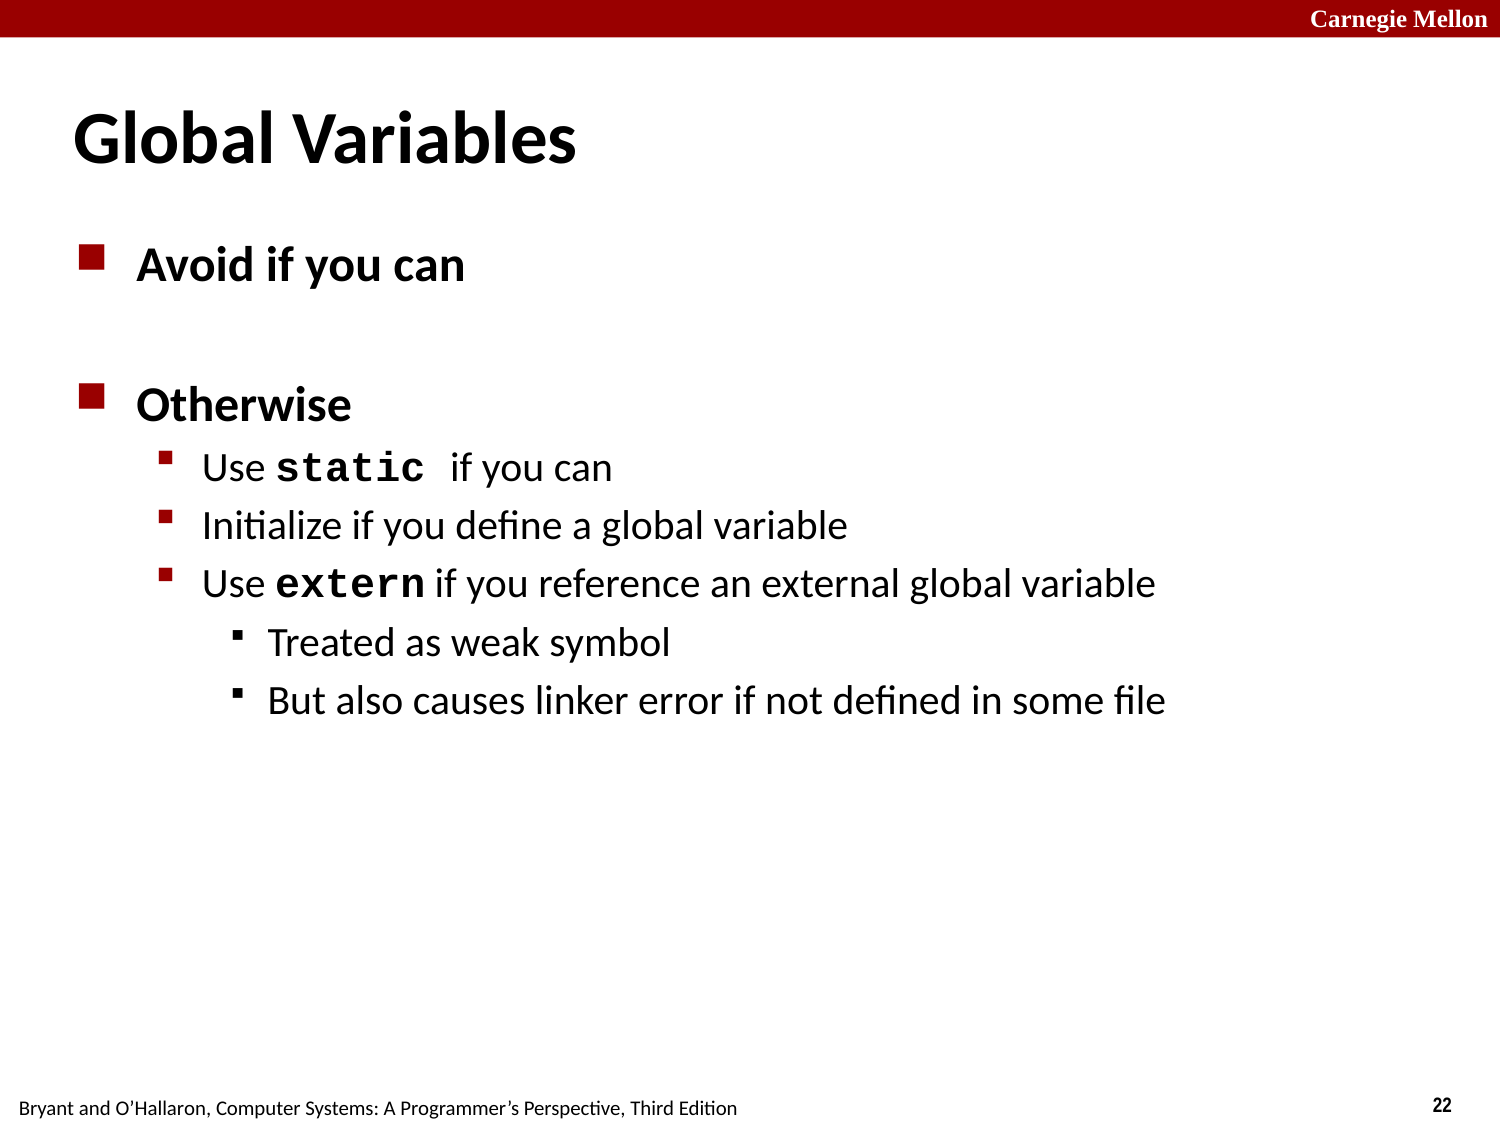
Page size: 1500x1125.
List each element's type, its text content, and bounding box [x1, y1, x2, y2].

list Avoid if you can Otherwise Use static if you can Initialize if you define a global variable Use extern if you reference an external global variable Treated as weak symbol But also causes linker error if not defined in some file [64, 223, 1361, 1040]
title Global Variables [58, 71, 1305, 197]
